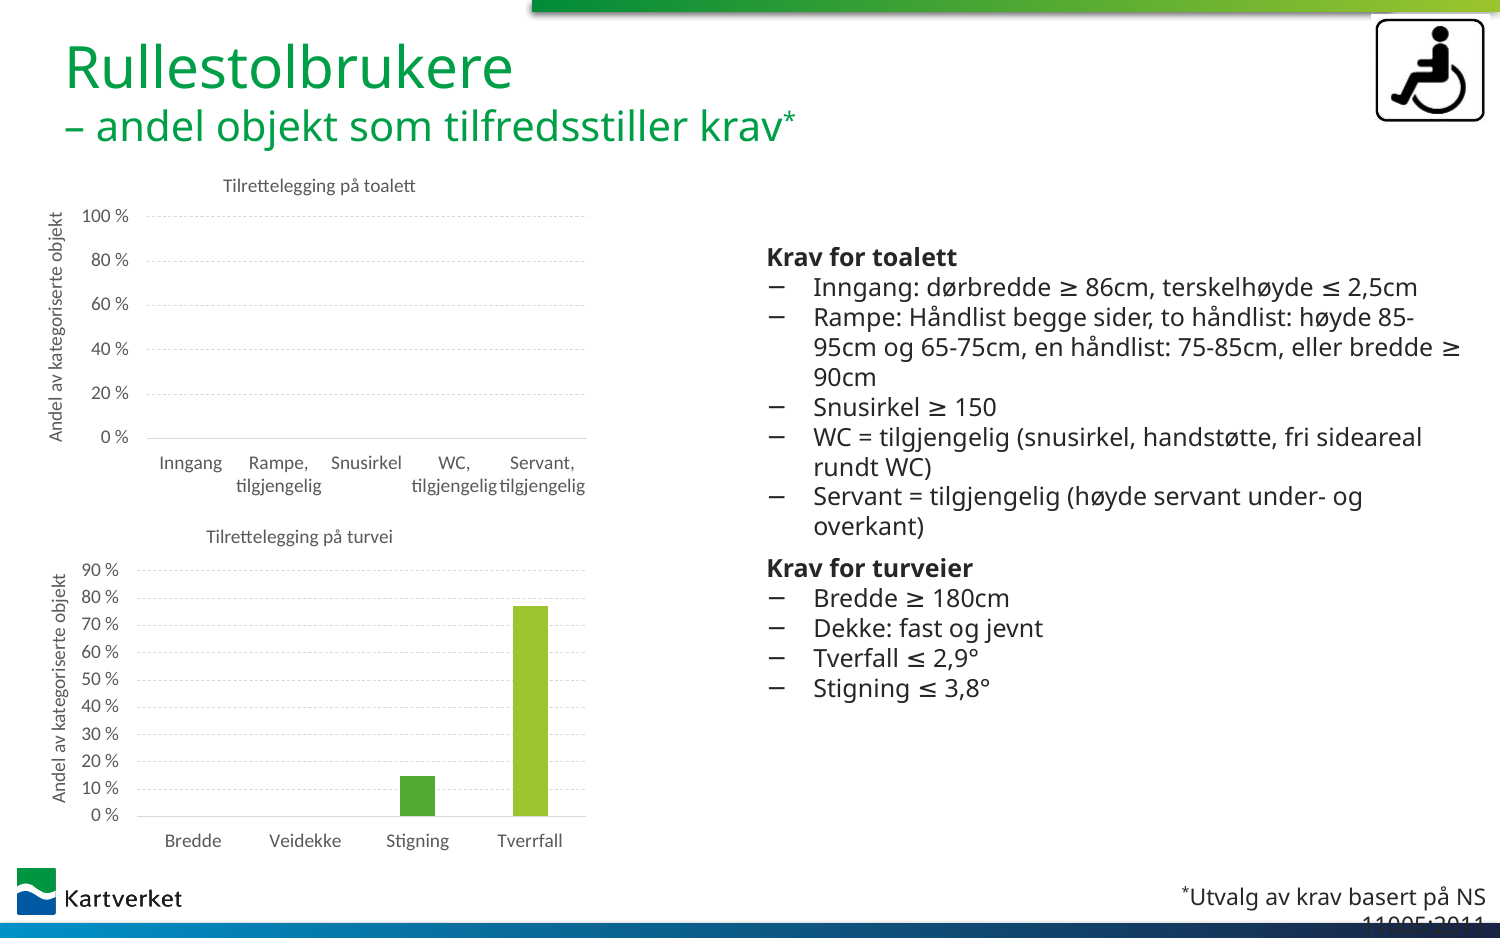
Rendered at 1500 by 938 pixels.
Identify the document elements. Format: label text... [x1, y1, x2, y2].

picture [41, 166, 598, 505]
text_box Krav for toalett Inngang: dørbredde ≥ 86cm, terskelhøyde ≤ 2,5cm Rampe: Håndlist begge sider, to håndlist: høyde 85-95cm og 65-75cm, en håndlist: 75-85cm, eller bredde ≥ 90cm Snusirkel ≥ 150 WC = tilgjengelig (snusirkel, handstøtte, fri sideareal rundt WC) Servant = tilgjengelig (høyde servant under- og overkant) [751, 234, 1483, 545]
picture [41, 520, 598, 859]
text_box Krav for turveier Bredde ≥ 180cm Dekke: fast og jevnt Tverfall ≤ 2,9° Stigning ≤ 3,8° [751, 545, 1483, 710]
picture [1371, 13, 1491, 127]
text_box Rullestolbrukere – andel objekt som tilfredsstiller krav* [49, 14, 1431, 158]
text_box *Utvalg av krav basert på NS 11005:2011 [1068, 873, 1500, 938]
